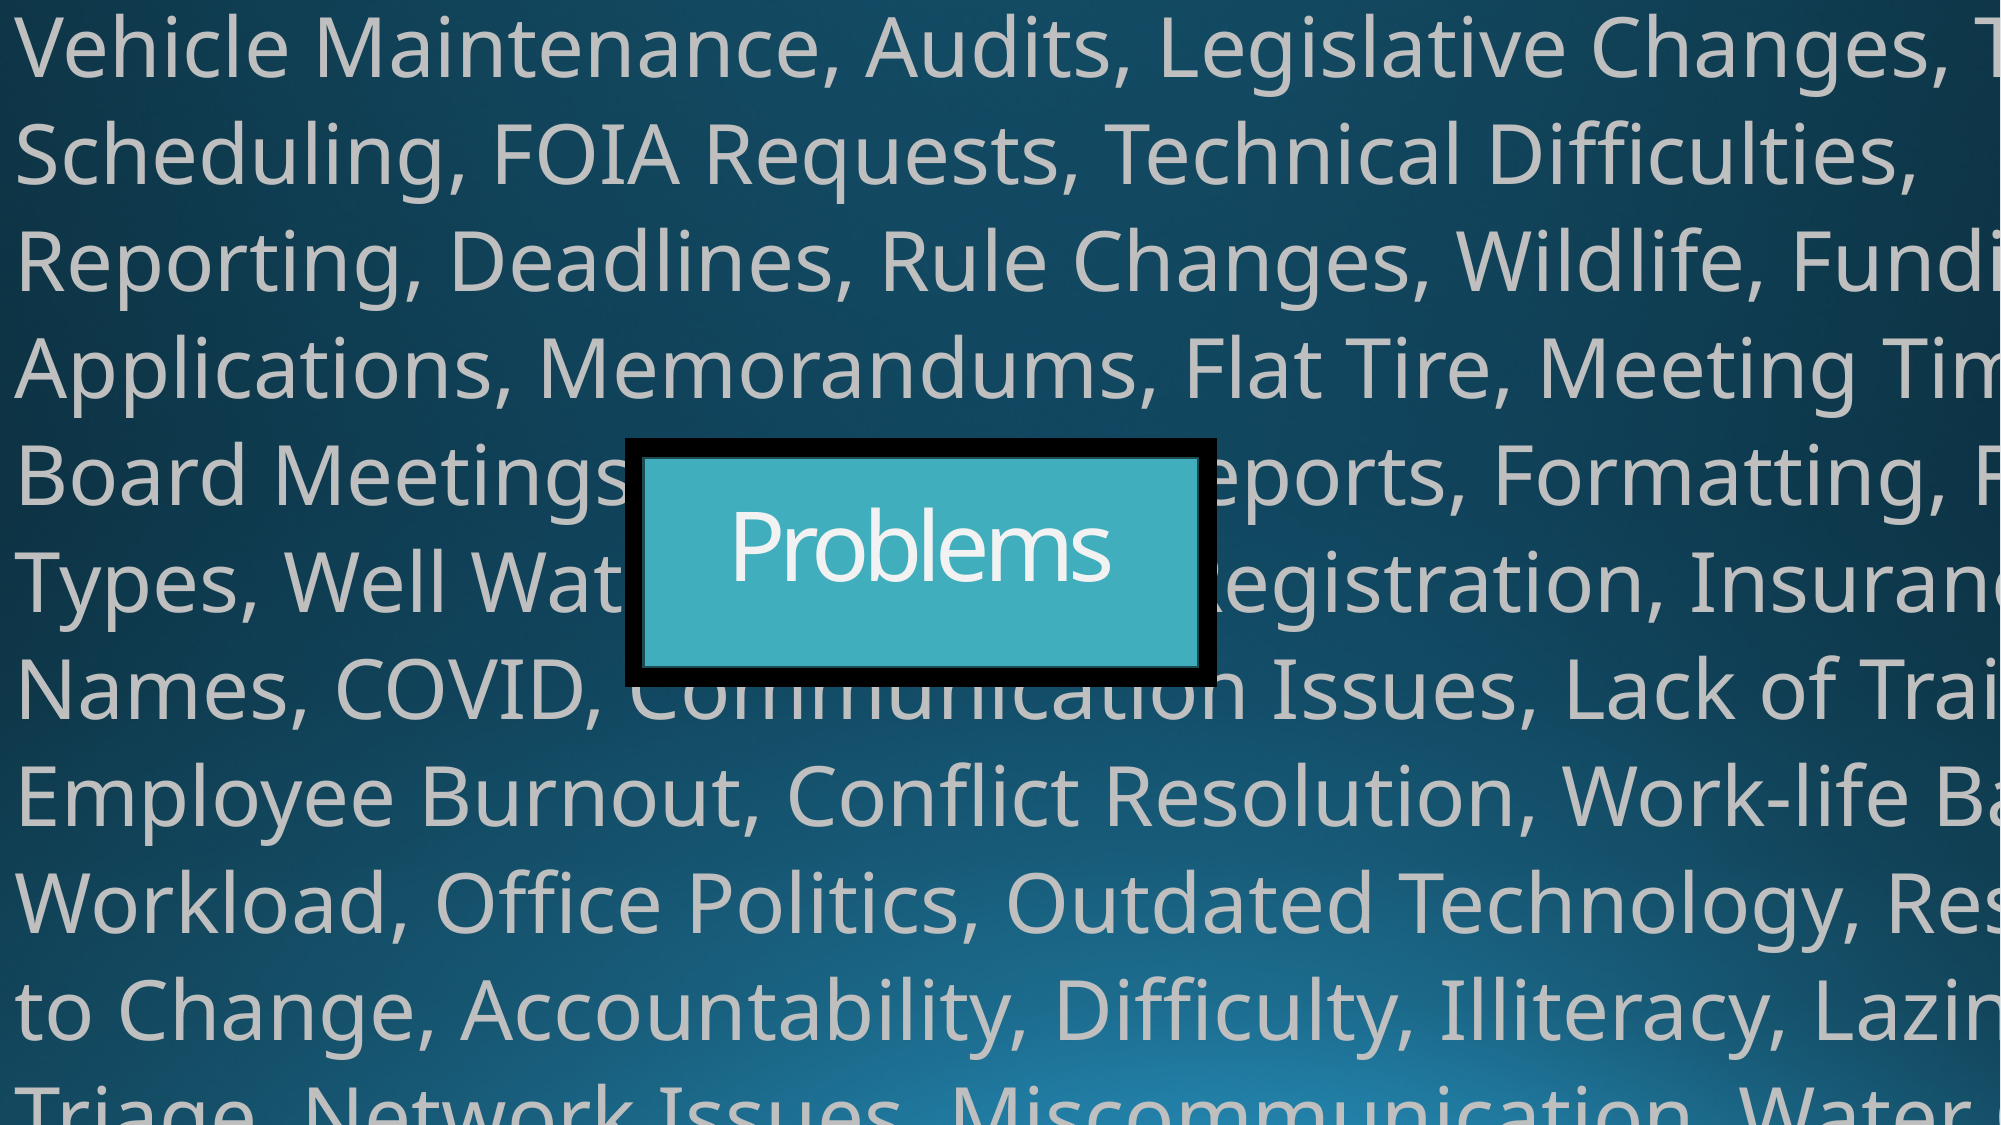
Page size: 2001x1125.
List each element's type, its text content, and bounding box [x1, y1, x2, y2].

text_box [625, 438, 1217, 687]
text_box [642, 457, 1199, 668]
text_box Vehicle Maintenance, Audits, Legislative Changes, Theft, Scheduling, FOIA Requests, Technical Difficulties, Reporting, Deadlines, Rule Changes, Wildlife, Funding, Applications, Memorandums, Flat Tire, Meeting Times, Board Meetings, End of Year Reports, Formatting, File Types, Well Water Usage, GIS Registration, Insurance, Names, COVID, Communication Issues, Lack of Training, Employee Burnout, Conflict Resolution, Work-life Balance, Workload, Office Politics, Outdated Technology, Resistance to Change, Accountability, Difficulty, Illiteracy, Laziness, Triage, Network Issues, Miscommunication, Water Quality Technicians, Training, Sams Numbers, Federal Paperwork [0, 0, 2000, 1125]
title Problems [711, 490, 1131, 635]
